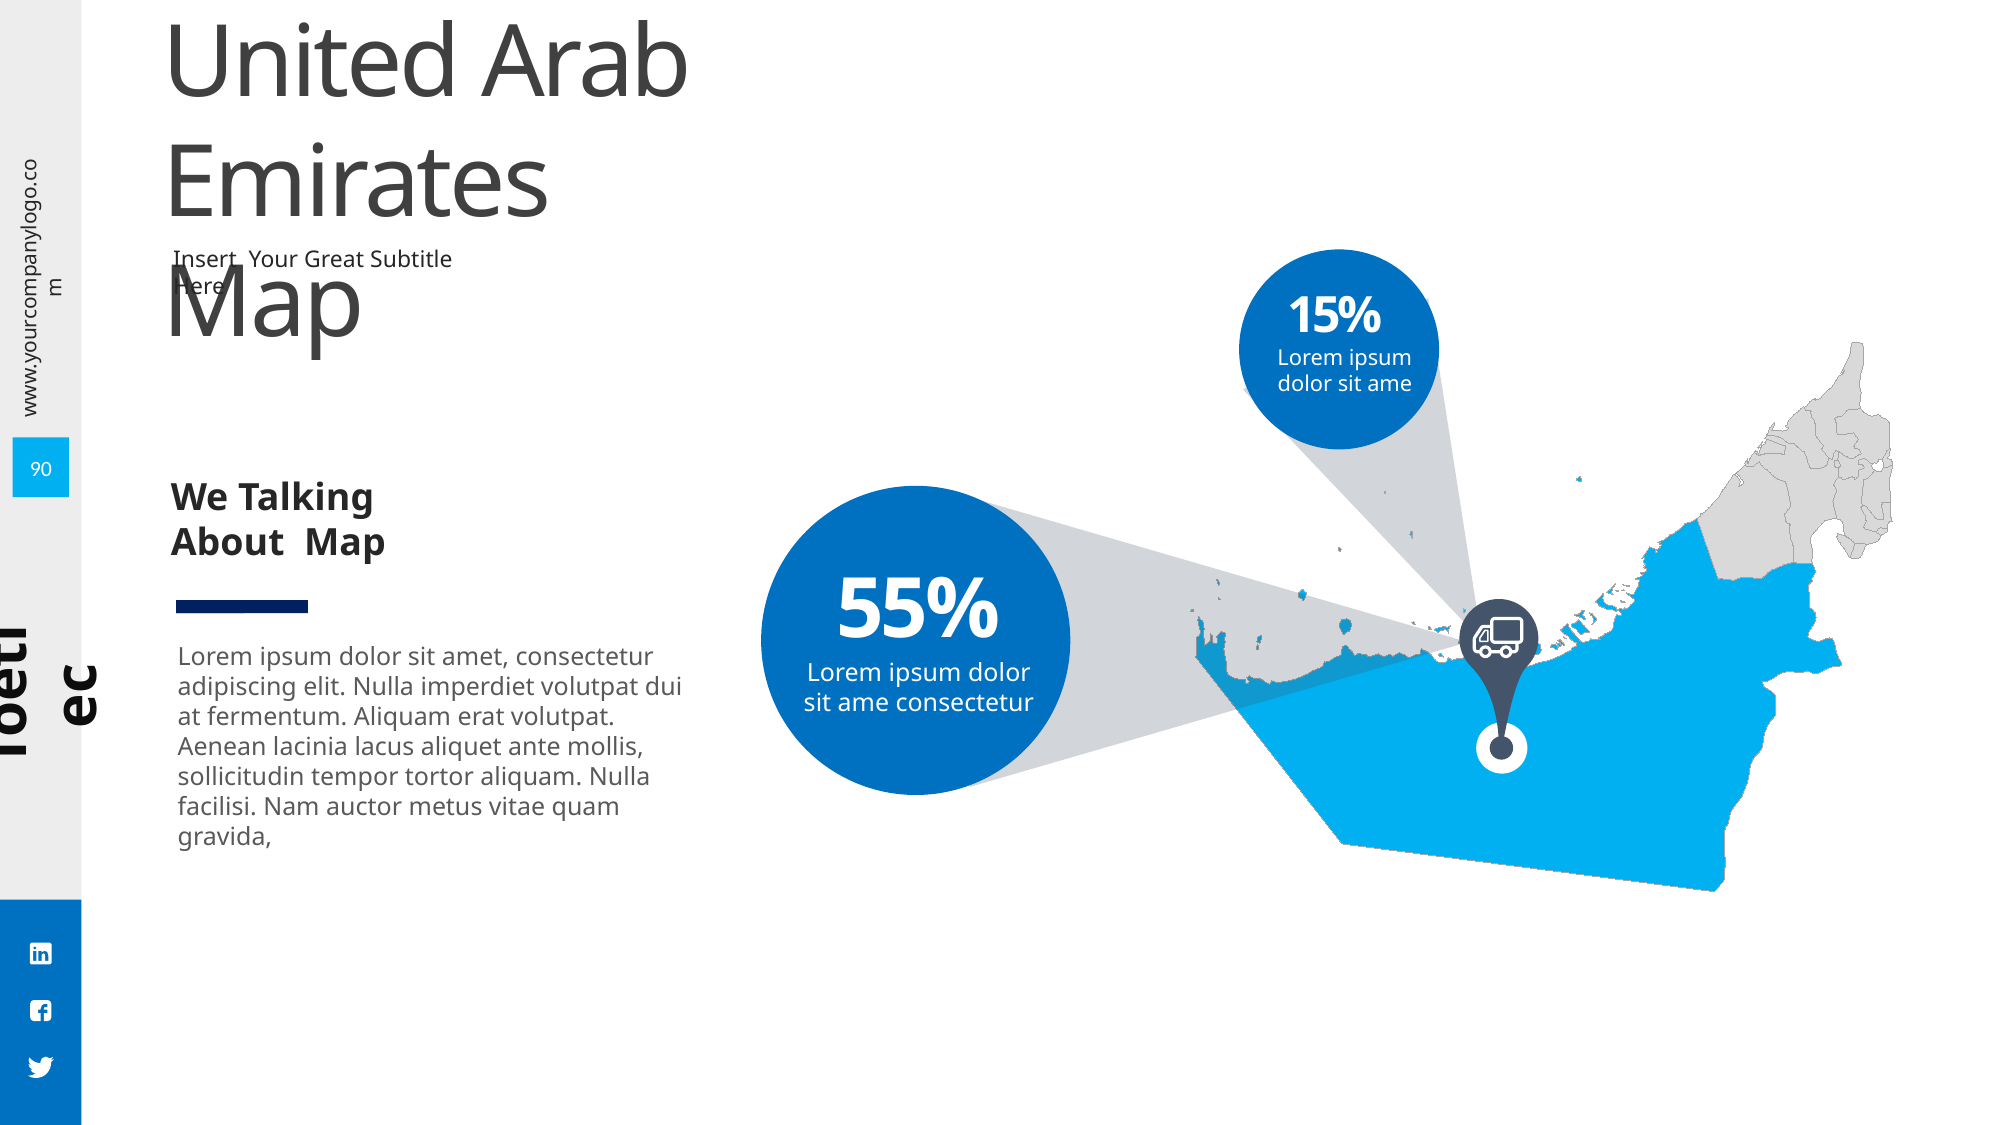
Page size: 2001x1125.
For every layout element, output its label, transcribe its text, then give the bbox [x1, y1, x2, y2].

text_box [968, 500, 1190, 789]
text_box Lorem ipsum dolor sit amet, consectetur adipiscing elit. Nulla imperdiet volutpat dui at fermentum. Aliquam erat volutpat. Aenean lacinia lacus aliquet ante mollis, sollicitudin tempor tortor aliquam. Nulla facilisi. Nam auctor metus vitae quam gravida, [162, 633, 701, 858]
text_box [176, 600, 309, 614]
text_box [1436, 608, 1562, 774]
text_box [1190, 342, 1893, 892]
text_box We Talking About Map [156, 453, 446, 583]
text_box [1238, 248, 1440, 342]
text_box Lorem ipsum dolor sit ame [1249, 336, 1441, 342]
text_box [784, 724, 1047, 797]
text_box 55% [836, 554, 1001, 648]
text_box United Arab Emirates Map [147, 116, 788, 236]
text_box Insert Your Great Subtitle Here [158, 237, 512, 307]
text_box 15% [1287, 281, 1383, 336]
slide_number 90 [12, 437, 69, 498]
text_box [1472, 616, 1524, 659]
text_box [760, 484, 1072, 711]
text_box Lorem ipsum dolor sit ame consectetur [777, 648, 1061, 724]
